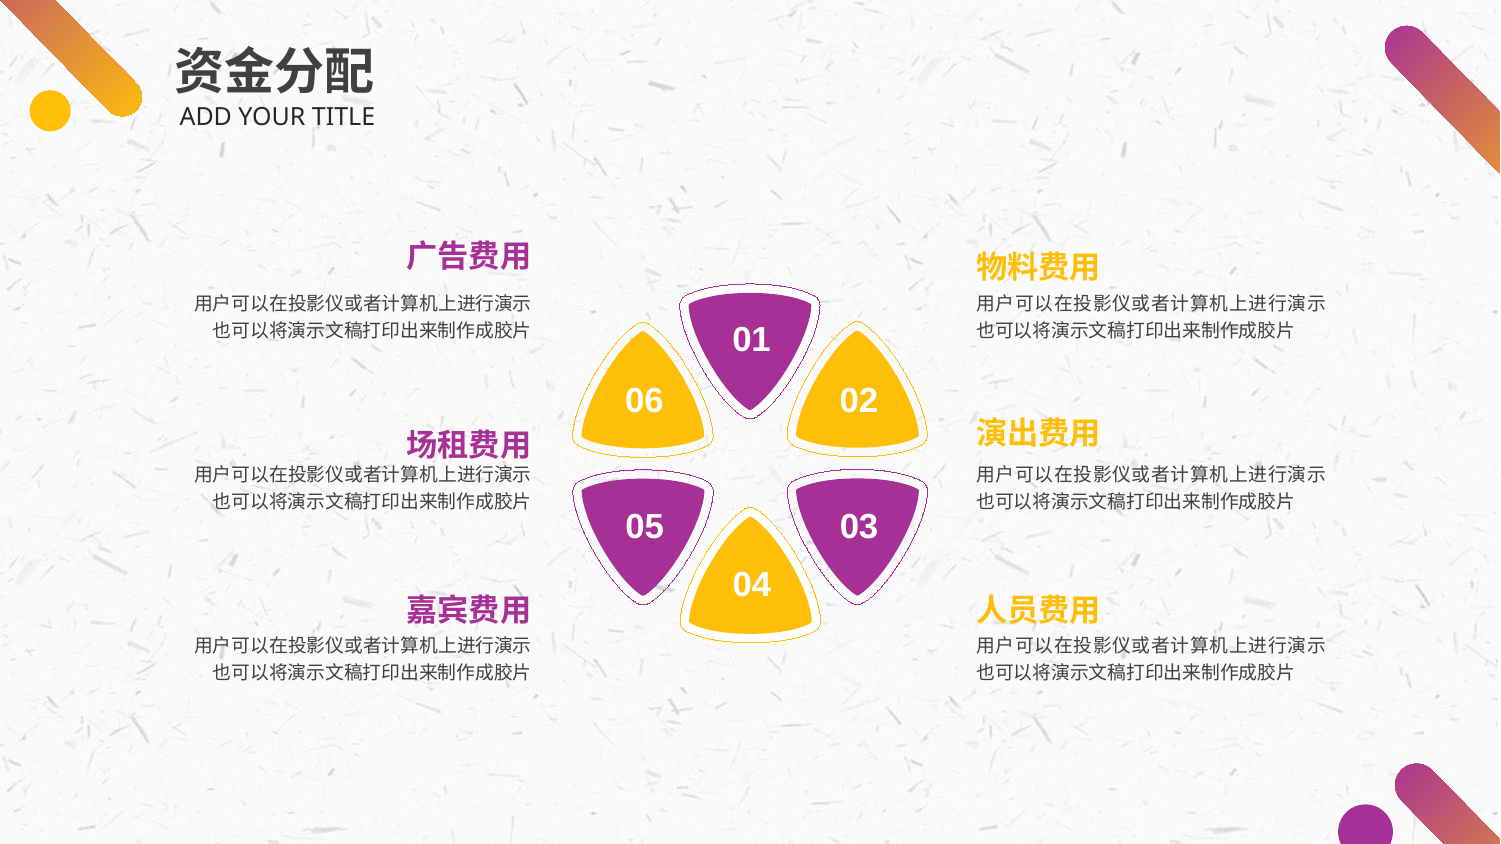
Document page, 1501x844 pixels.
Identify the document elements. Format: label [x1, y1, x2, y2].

text_box [961, 575, 1341, 689]
text_box [961, 232, 1341, 348]
picture [0, 0, 1498, 844]
text_box [166, 409, 547, 518]
text_box [166, 575, 547, 689]
text_box [166, 220, 547, 348]
text_box [570, 283, 930, 644]
text_box [961, 398, 1341, 518]
text_box [159, 32, 521, 140]
